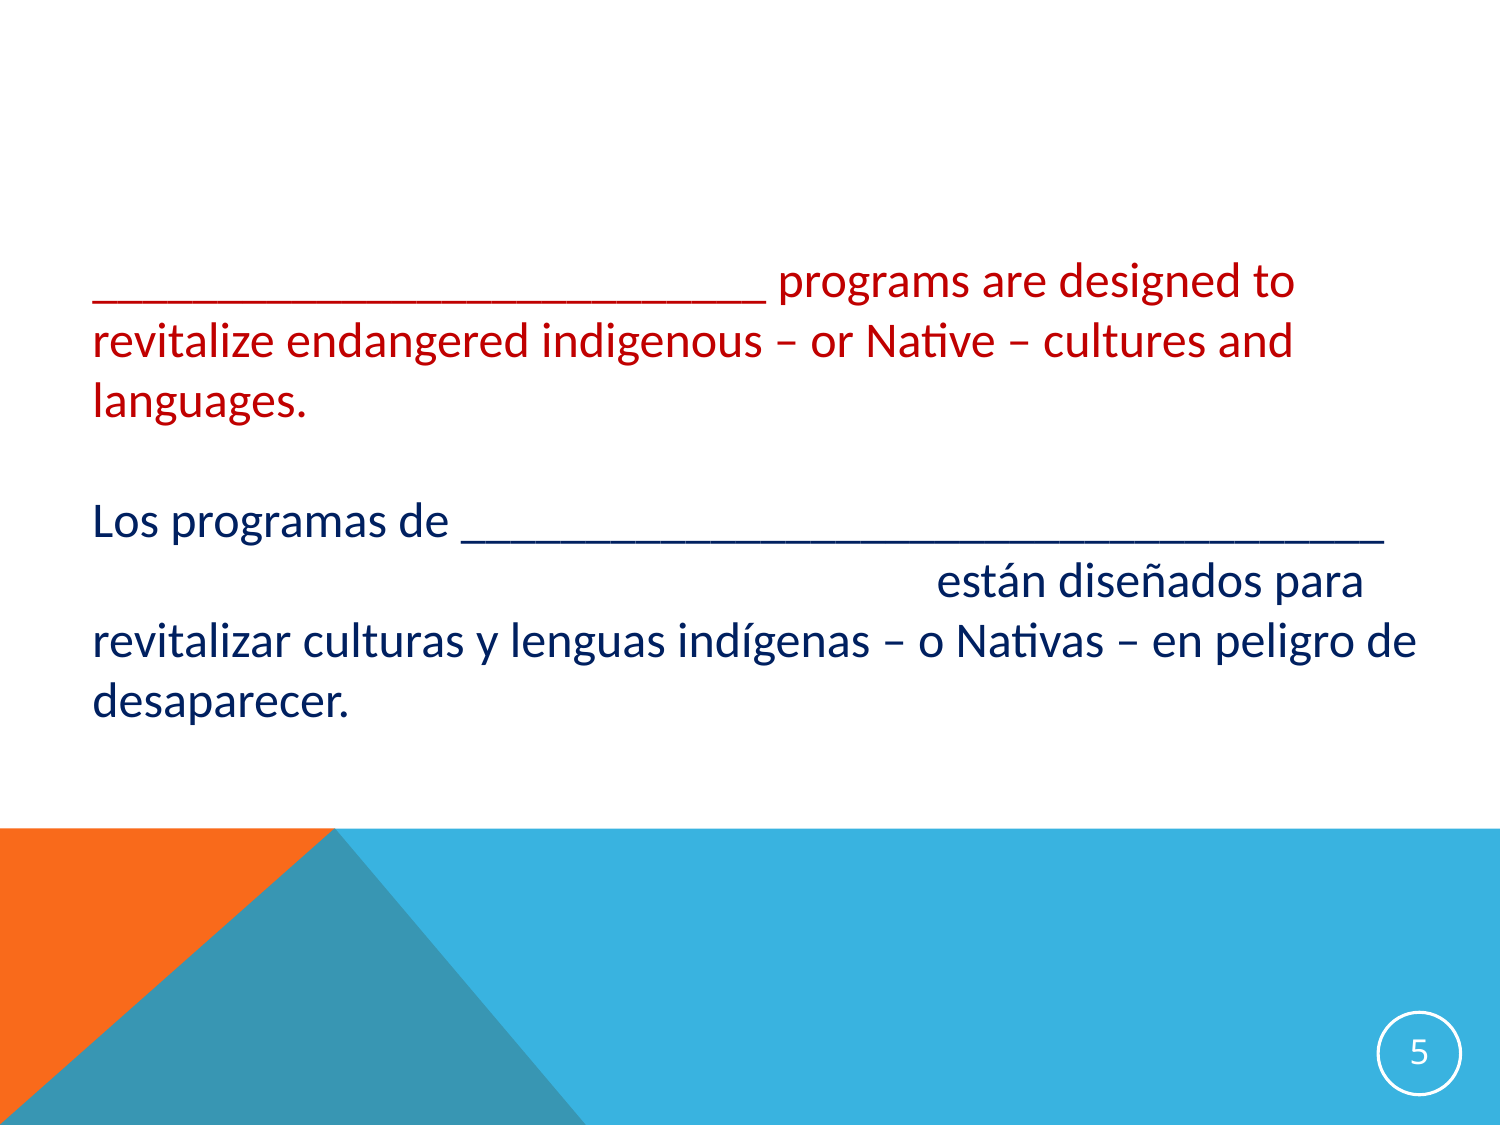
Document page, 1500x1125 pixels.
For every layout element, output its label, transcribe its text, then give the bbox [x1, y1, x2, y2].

slide_number 5 [1376, 1010, 1463, 1097]
text_box ___________________________ programs are designed to revitalize endangered indigenous – or Native – cultures and languages. Los programas de _____________________________________ están diseñados para revitalizar culturas y lenguas indígenas – o Nativas – en peligro de desaparecer. [77, 239, 1434, 735]
